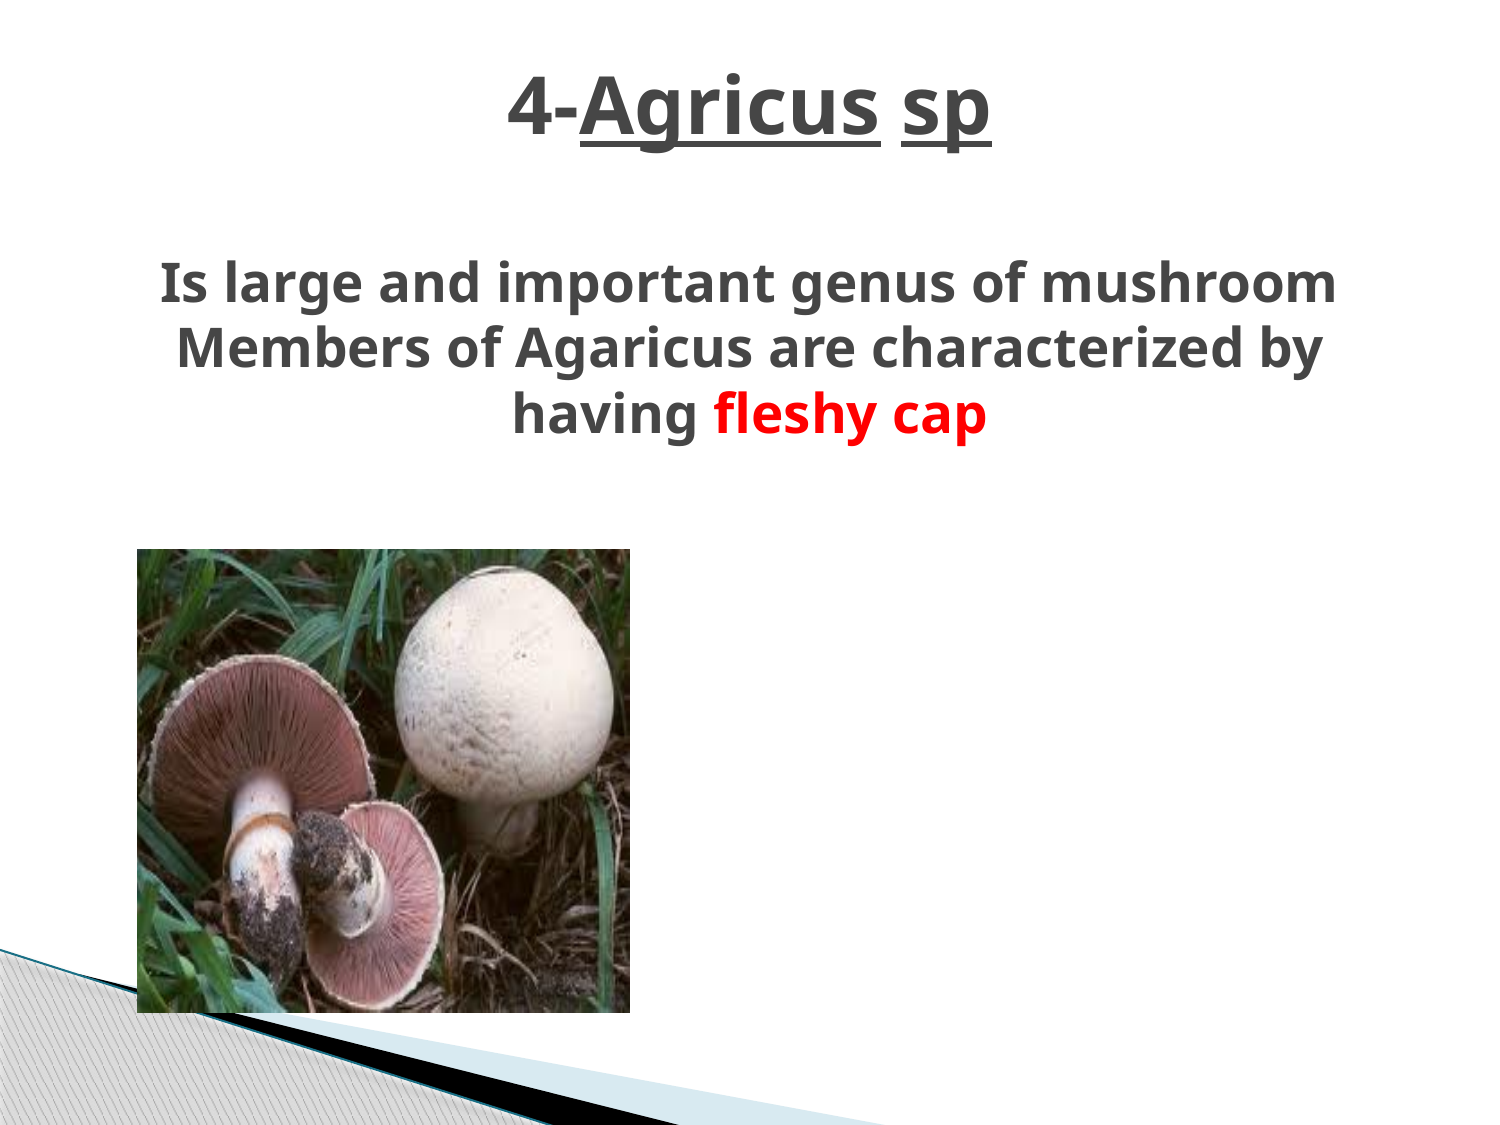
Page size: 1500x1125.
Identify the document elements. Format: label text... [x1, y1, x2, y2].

title 4-Agricus sp Is large and important genus of mushroom Members of Agaricus are characterized by having fleshy cap [75, 45, 1425, 550]
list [137, 549, 630, 1013]
